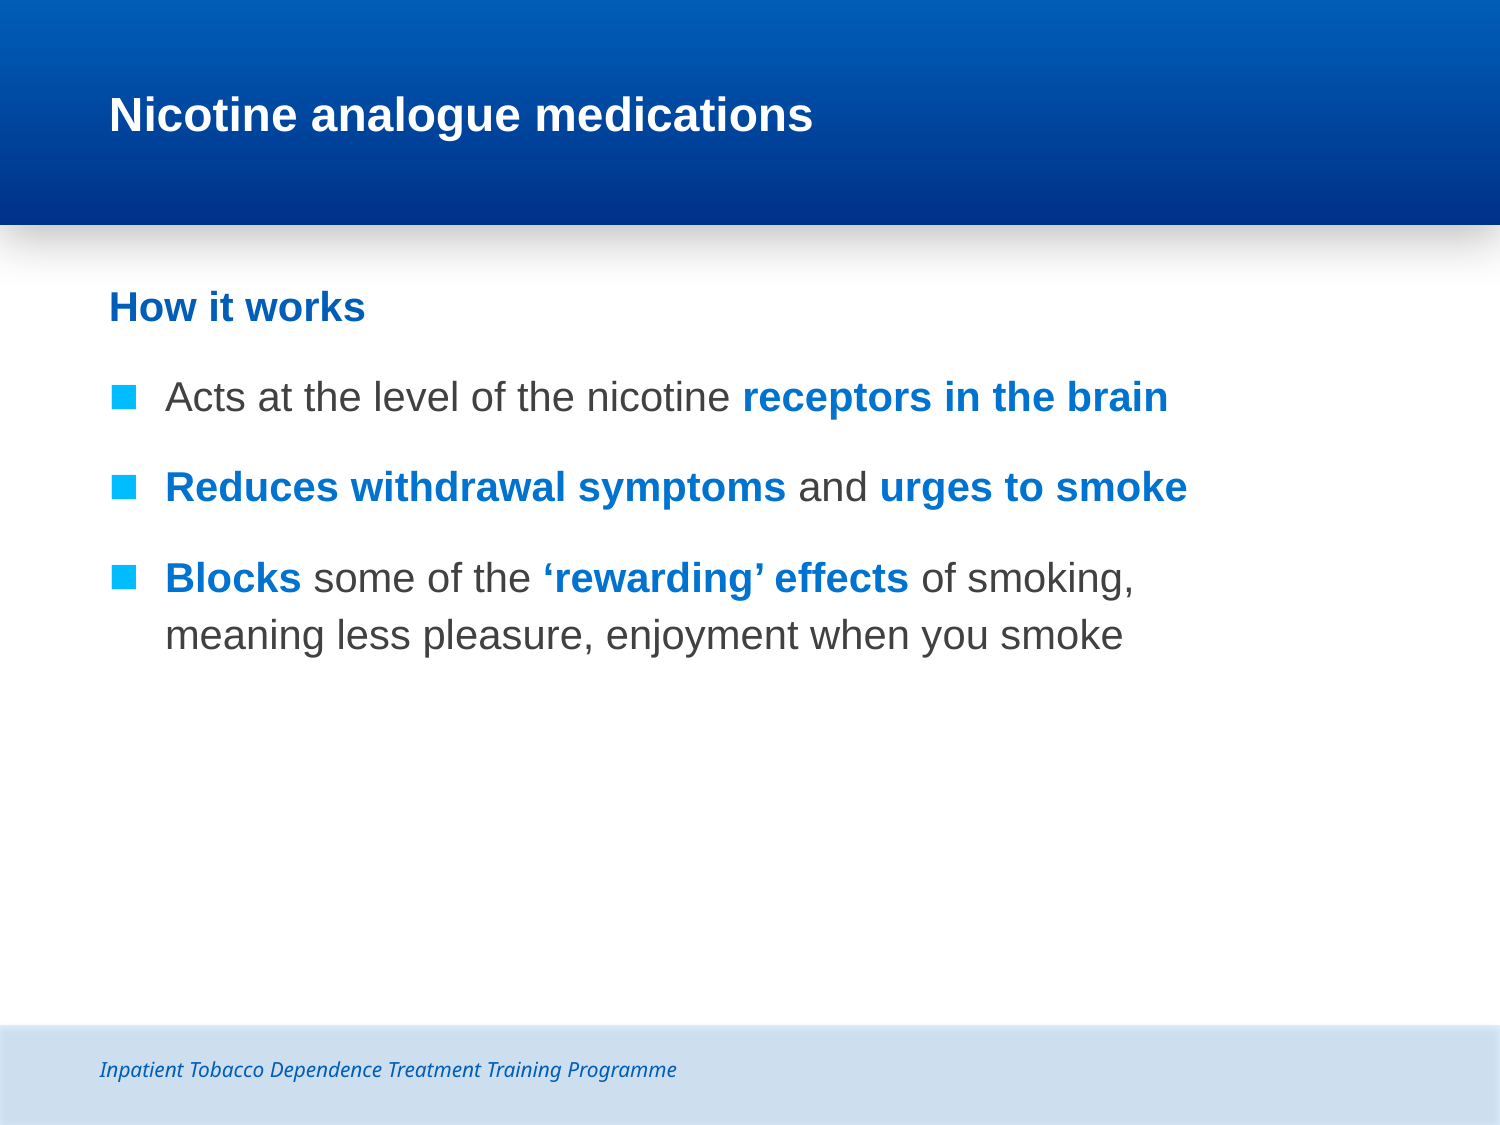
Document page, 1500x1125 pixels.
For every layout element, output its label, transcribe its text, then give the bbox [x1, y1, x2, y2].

title Nicotine analogue medications [93, 24, 1401, 201]
text_box How it works Acts at the level of the nicotine receptors in the brain Reduces withdrawal symptoms and urges to smoke Blocks some of the ‘rewarding’ effects of smoking, meaning less pleasure, enjoyment when you smoke [93, 276, 1306, 996]
text_box Inpatient Tobacco Dependence Treatment Training Programme [84, 1038, 790, 1099]
